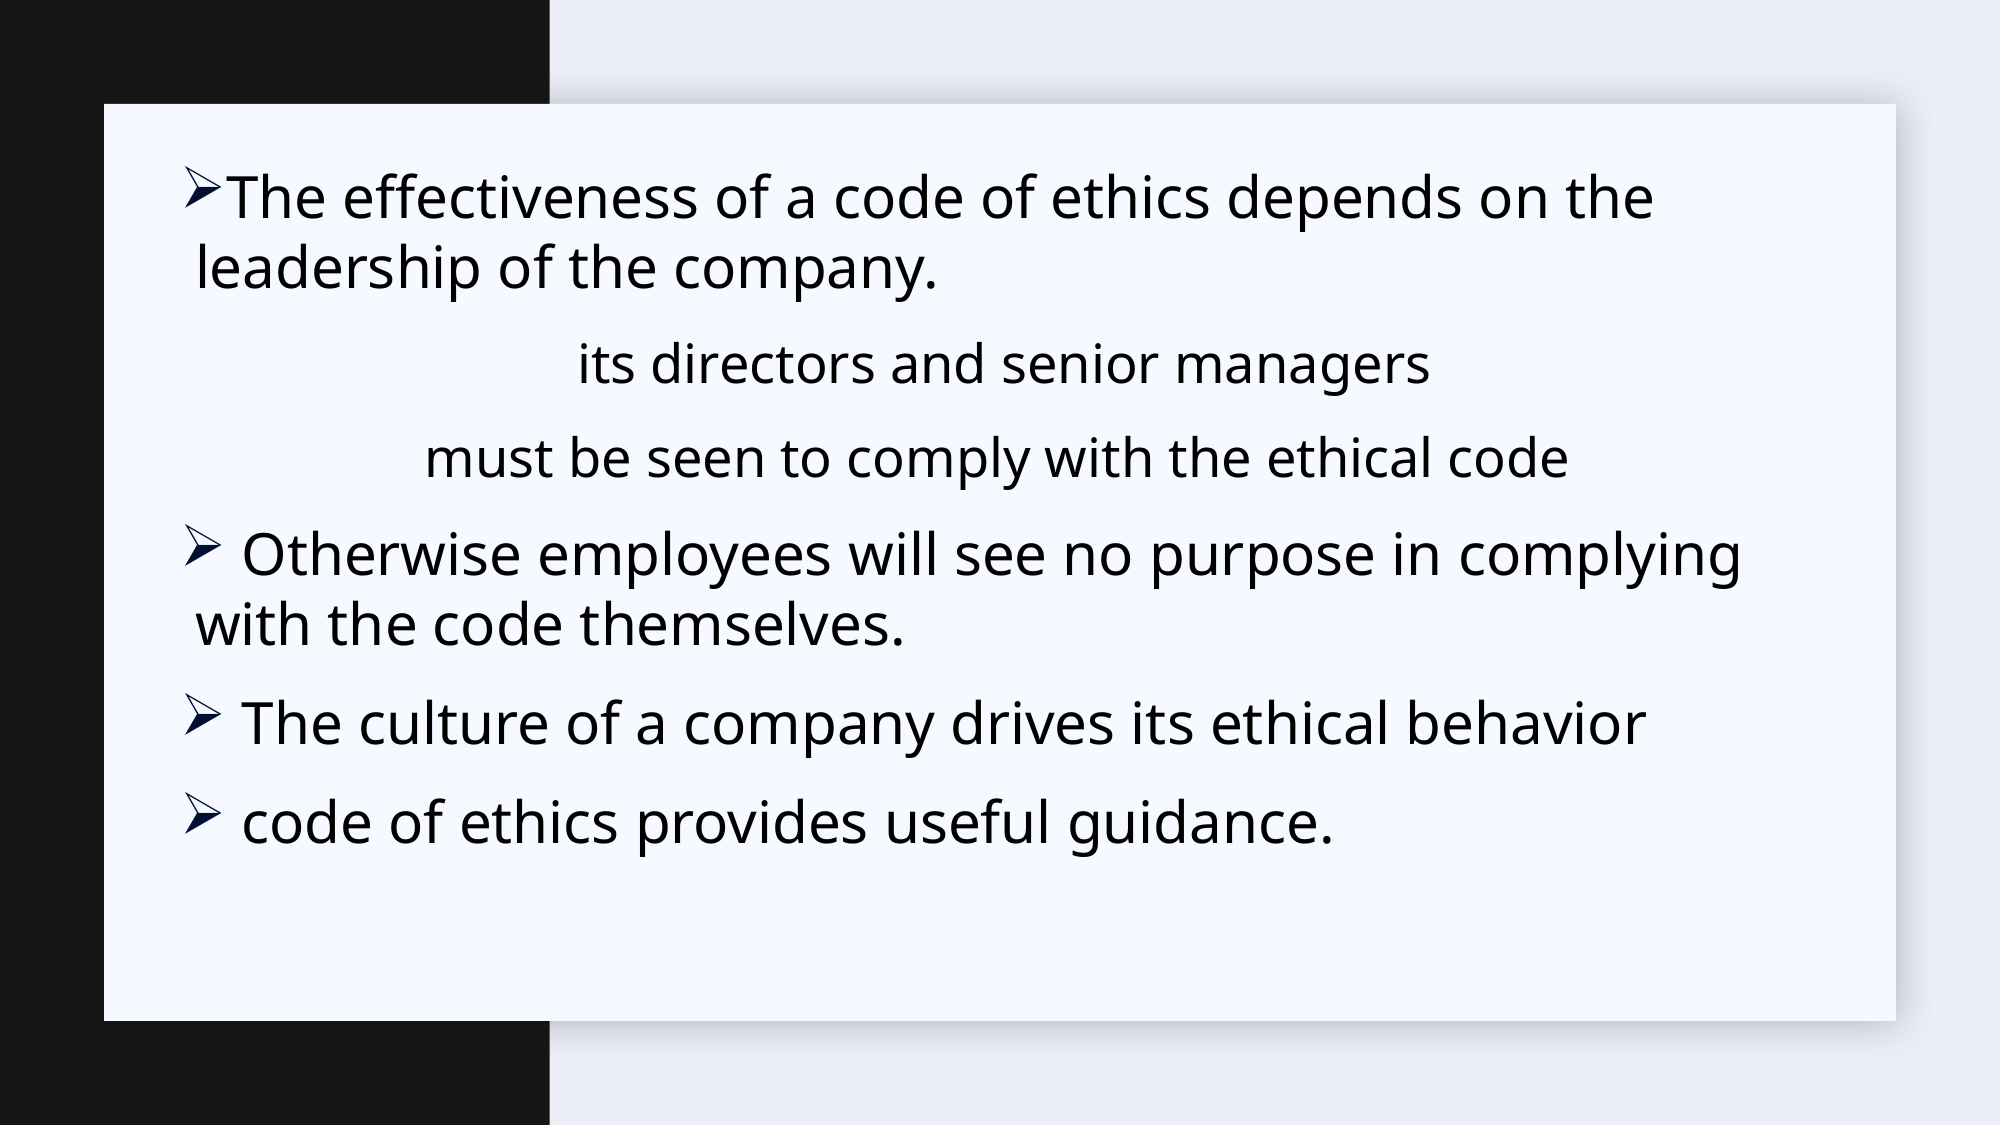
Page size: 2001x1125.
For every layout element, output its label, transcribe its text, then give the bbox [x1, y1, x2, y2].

list The effectiveness of a code of ethics depends on the leadership of the company. its directors and senior managers must be seen to comply with the ethical code Otherwise employees will see no purpose in complying with the code themselves. The culture of a company drives its ethical behavior code of ethics provides useful guidance. [180, 152, 1830, 963]
